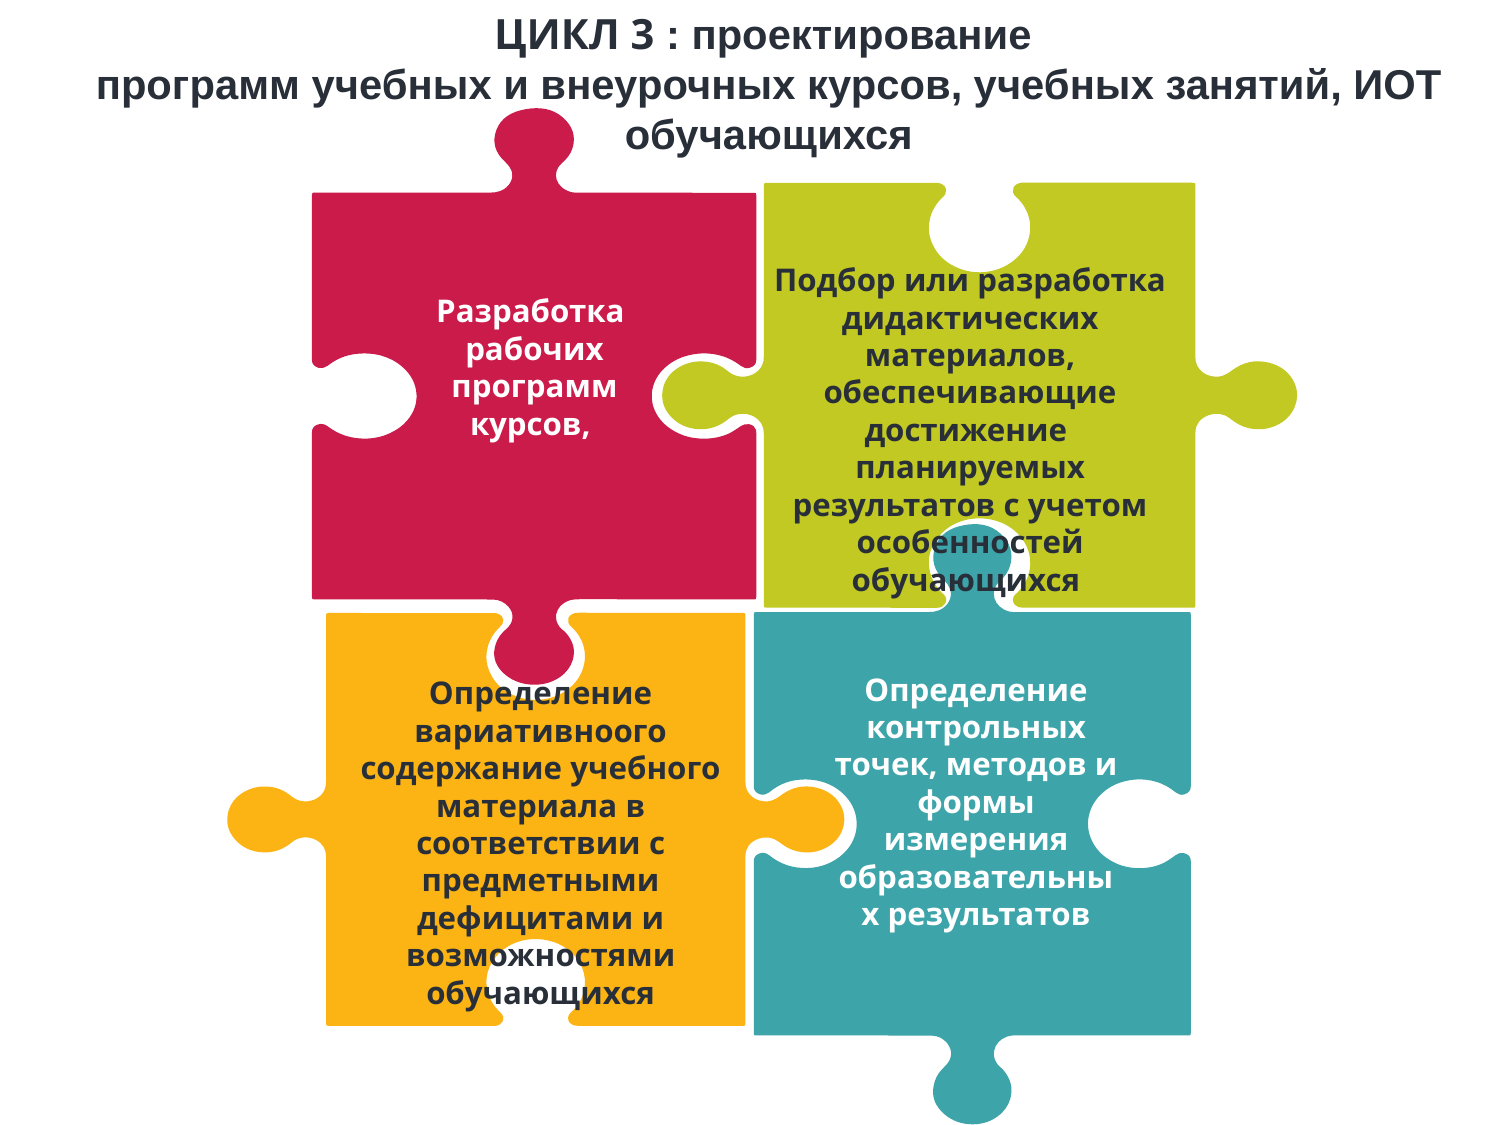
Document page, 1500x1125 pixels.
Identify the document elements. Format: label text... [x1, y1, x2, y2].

text_box [568, 1018, 746, 1026]
text_box Определение контрольных точек, методов и формы измерения образовательных результатов [815, 662, 1137, 940]
text_box Определение вариативноого содержание учебного материала в соответствии с предметными дефицитами и возможностями обучающихся [314, 666, 767, 1018]
text_box [763, 182, 947, 253]
text_box [311, 423, 752, 666]
text_box [227, 786, 314, 853]
text_box [753, 605, 1191, 795]
text_box [326, 1018, 504, 1026]
text_box [675, 361, 752, 430]
text_box ЦИКЛ 3 : проектирование программ учебных и внеурочных курсов, учебных занятий, ИОТ обучающихся [37, 0, 1500, 165]
text_box [753, 853, 1191, 1125]
text_box [1013, 182, 1298, 608]
text_box [767, 786, 815, 853]
text_box Разработка рабочих программ курсов, [394, 284, 675, 449]
text_box [311, 165, 757, 369]
text_box [568, 612, 746, 666]
text_box Подбор или разработка дидактических материалов, обеспечивающие достижение планируемых результатов с учетом особенностей обучающихся [752, 253, 1188, 605]
text_box [326, 612, 504, 666]
